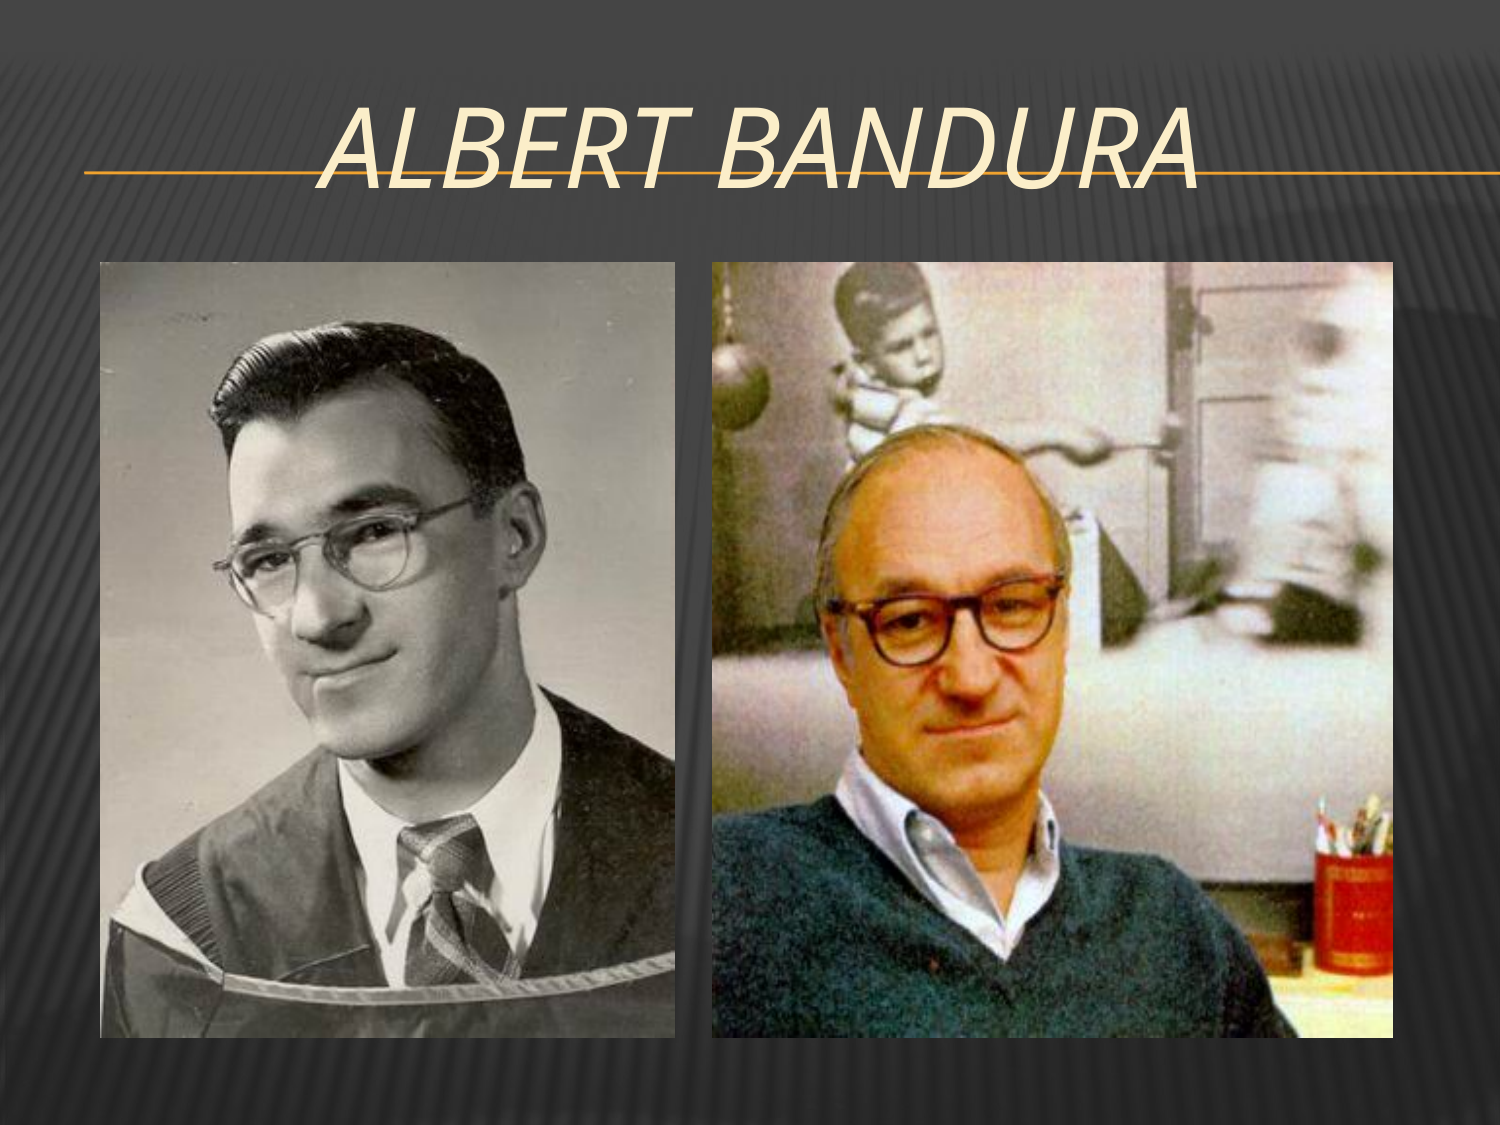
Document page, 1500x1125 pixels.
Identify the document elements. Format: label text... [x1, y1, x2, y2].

title ALBERT BANDURA [49, 75, 1475, 213]
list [100, 262, 676, 1038]
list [712, 262, 1393, 1038]
